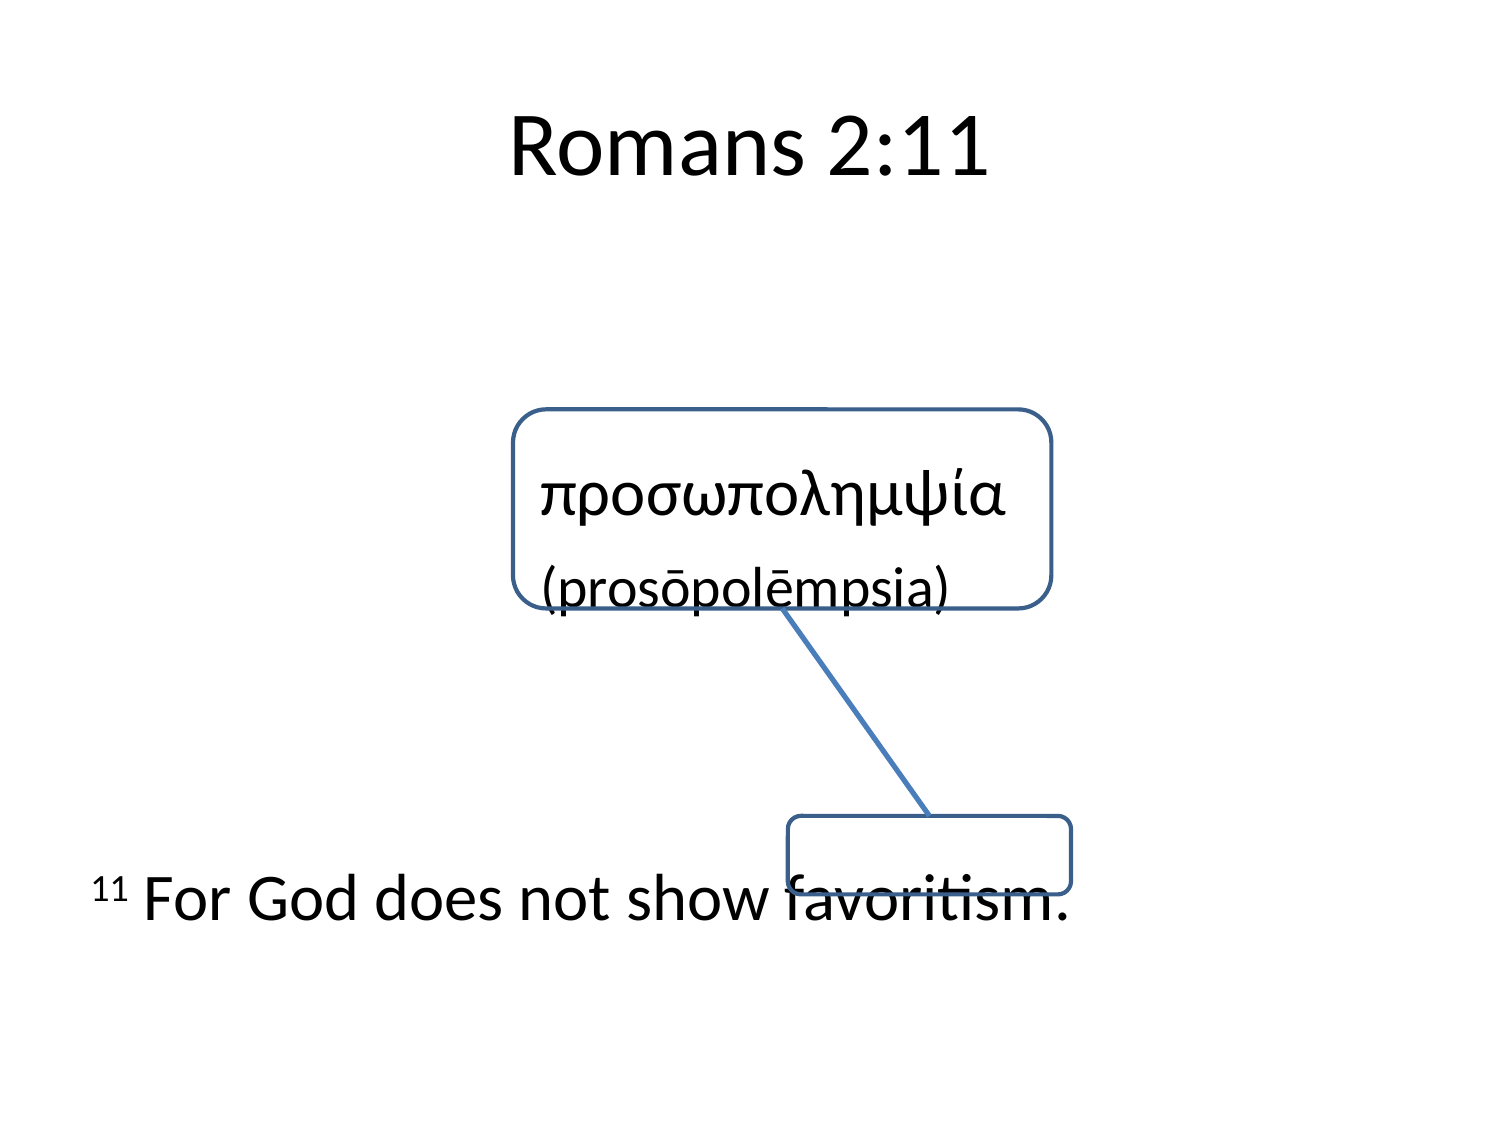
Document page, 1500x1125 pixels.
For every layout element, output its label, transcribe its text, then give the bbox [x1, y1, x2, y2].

text_box [785, 813, 1074, 897]
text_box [781, 608, 930, 817]
text_box [510, 407, 1054, 611]
title Romans 2:11 [75, 45, 1425, 233]
list προσωπολημψία (prosōpolēmpsia) 11 For God does not show favoritism. [75, 262, 1425, 1005]
